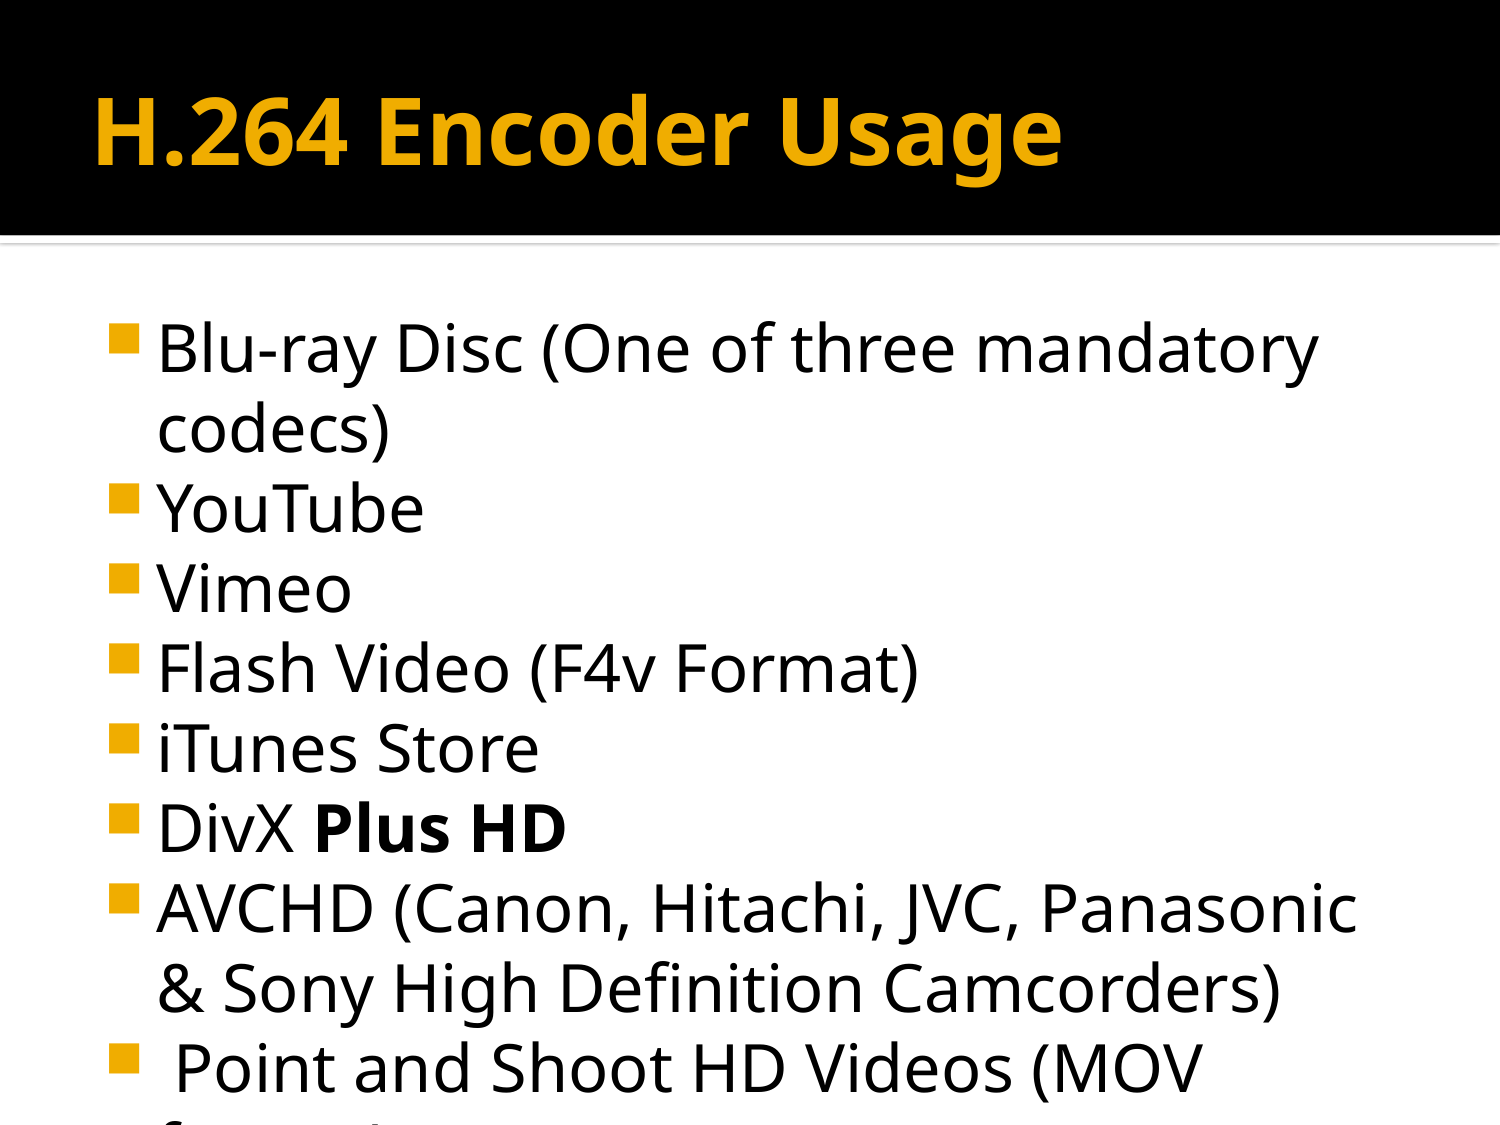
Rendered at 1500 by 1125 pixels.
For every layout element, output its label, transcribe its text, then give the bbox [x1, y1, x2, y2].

title H.264 Encoder Usage [75, 25, 1425, 231]
list Blu-ray Disc (One of three mandatory codecs) YouTube Vimeo Flash Video (F4v Format) iTunes Store DivX Plus HD AVCHD (Canon, Hitachi, JVC, Panasonic & Sony High Definition Camcorders) Point and Shoot HD Videos (MOV format) [75, 291, 1425, 1050]
